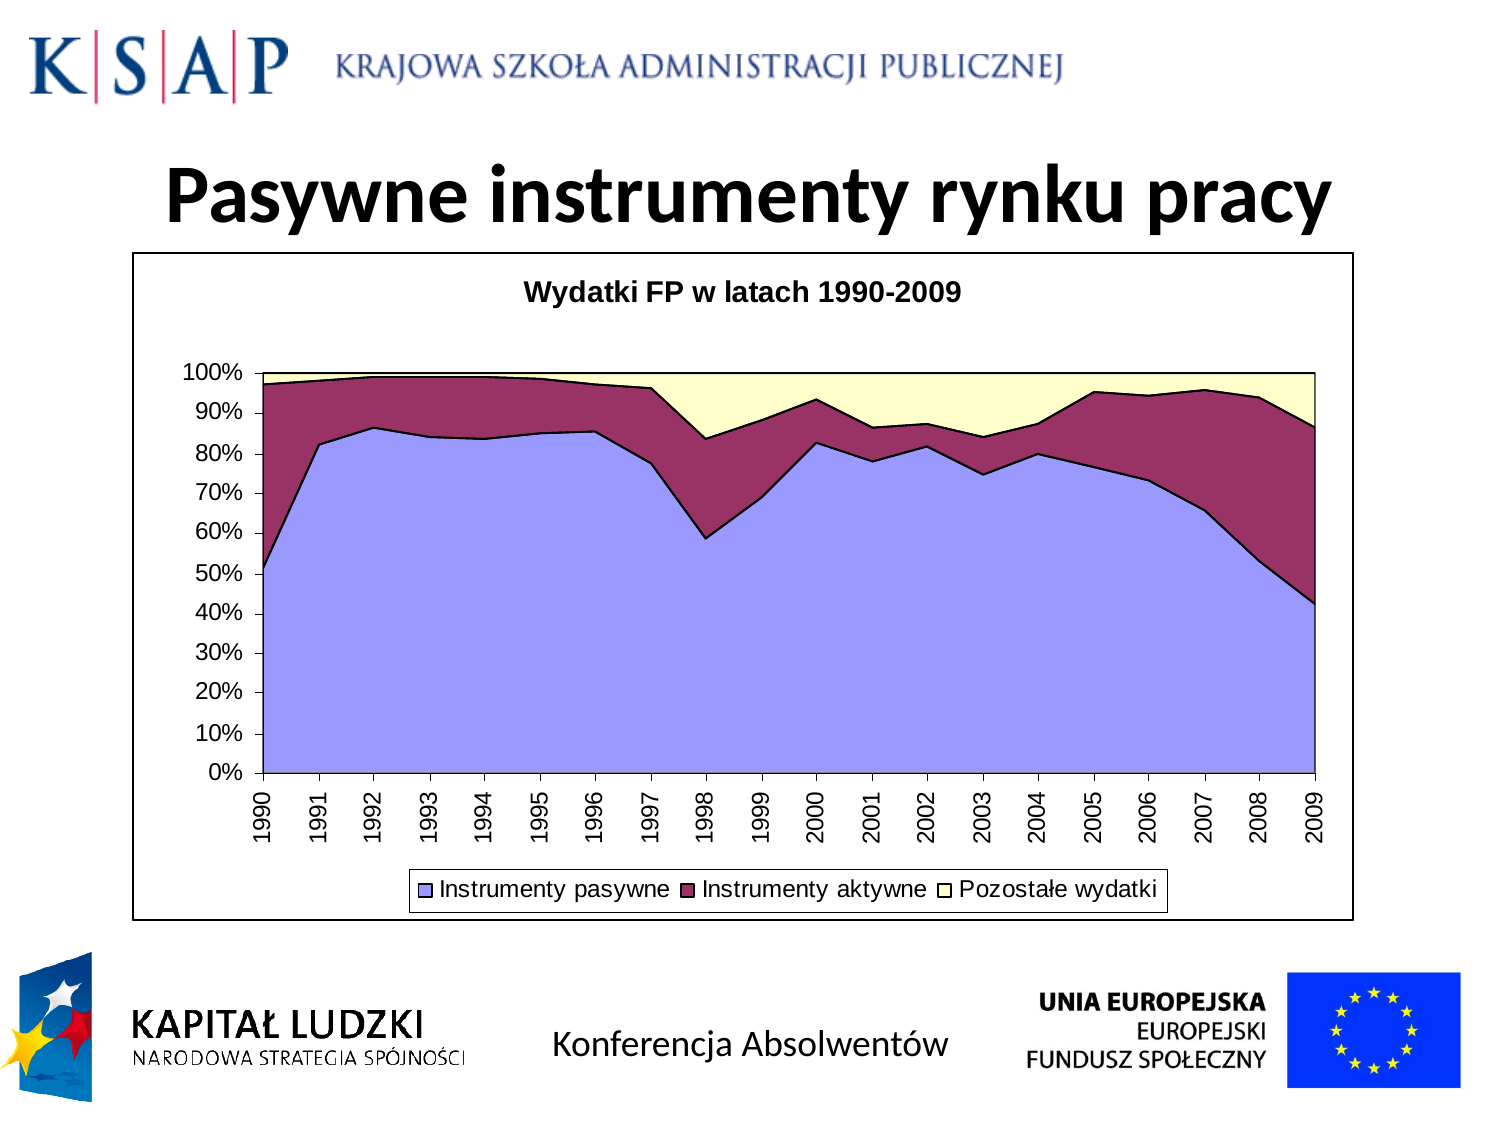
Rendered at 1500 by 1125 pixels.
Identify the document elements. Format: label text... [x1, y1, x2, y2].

text_box Konferencja Absolwentów [537, 1011, 980, 1072]
picture [0, 951, 464, 1102]
picture [336, 54, 1064, 85]
title Pasywne instrumenty rynku pracy [74, 44, 1426, 233]
picture [985, 935, 1500, 1125]
picture [29, 30, 288, 110]
picture [123, 243, 1365, 930]
